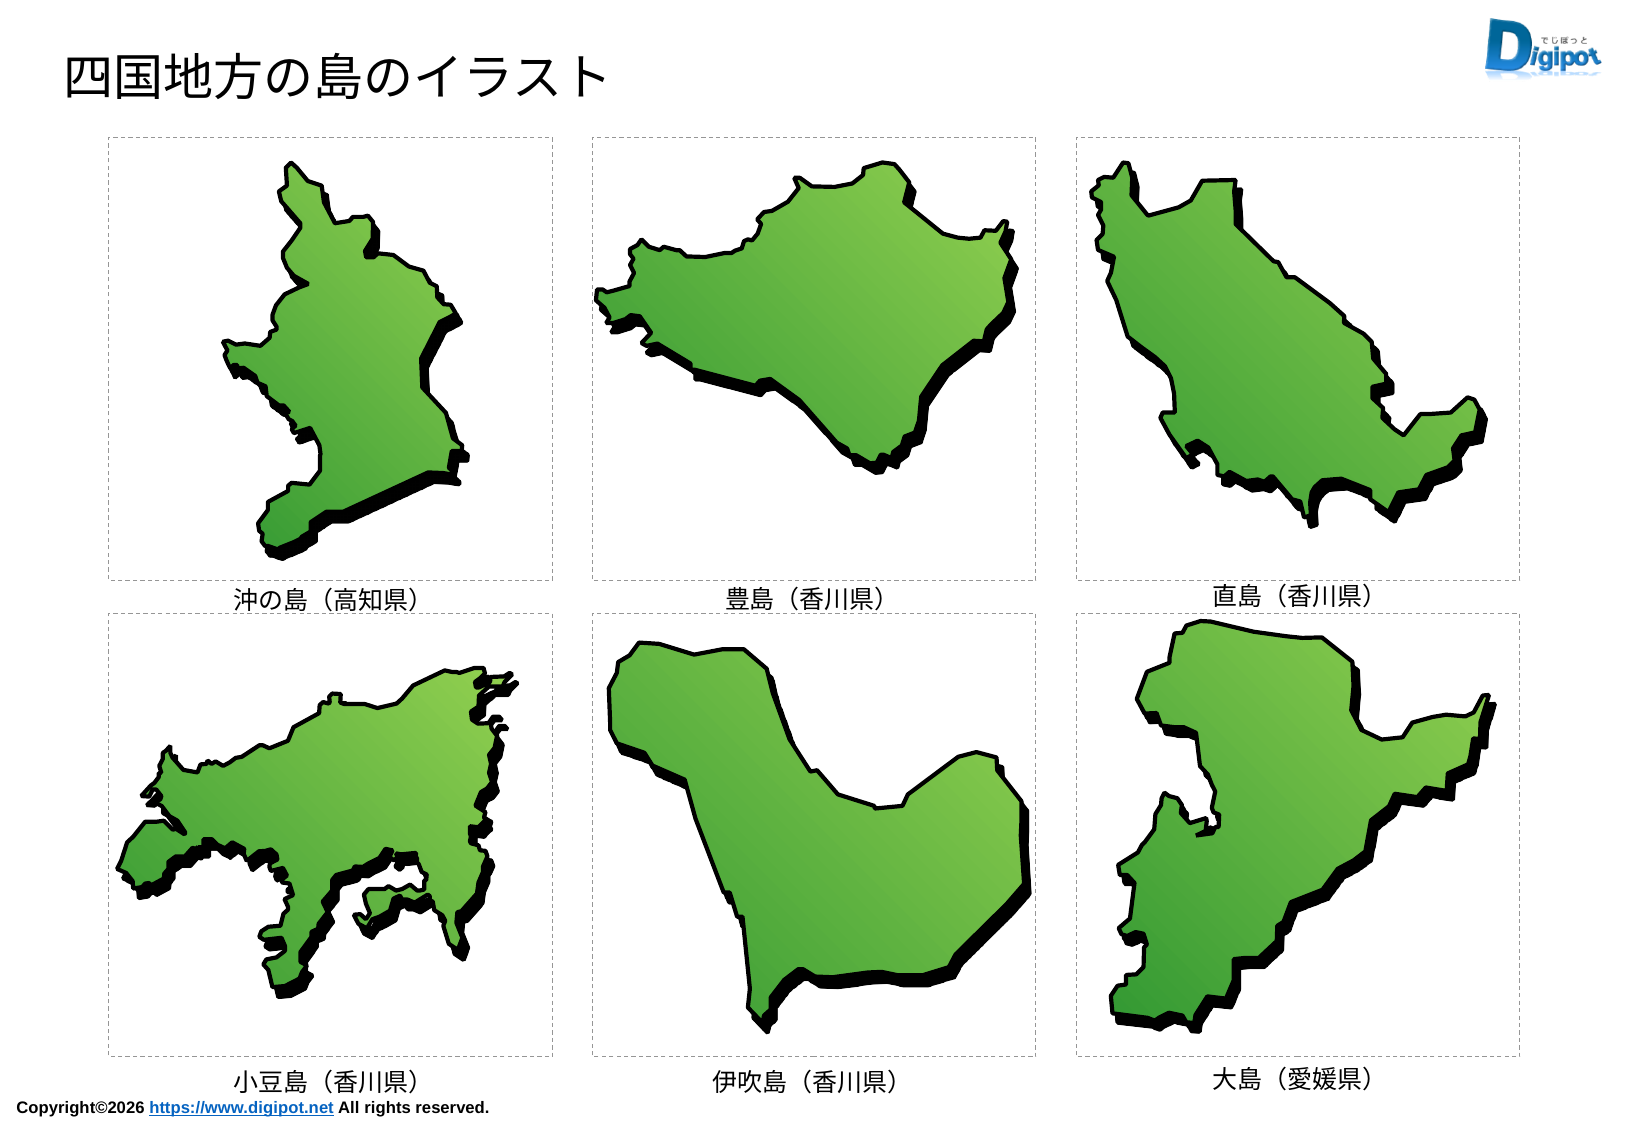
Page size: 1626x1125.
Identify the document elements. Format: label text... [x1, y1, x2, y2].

text_box [116, 666, 513, 989]
text_box [607, 641, 1026, 1024]
text_box [221, 161, 464, 551]
text_box 大島（愛媛県） [1197, 1056, 1403, 1102]
picture [1485, 18, 1602, 82]
text_box 豊島（香川県） [710, 575, 915, 621]
text_box 沖の島（高知県） [218, 576, 449, 622]
text_box 小豆島（香川県） [218, 1059, 449, 1104]
text_box [594, 161, 1013, 465]
text_box 直島（香川県） [1197, 573, 1403, 619]
text_box 伊吹島（香川県） [697, 1059, 928, 1104]
text_box [1090, 161, 1481, 519]
text_box 四国地方の島のイラスト [48, 38, 628, 113]
text_box [1109, 619, 1491, 1024]
